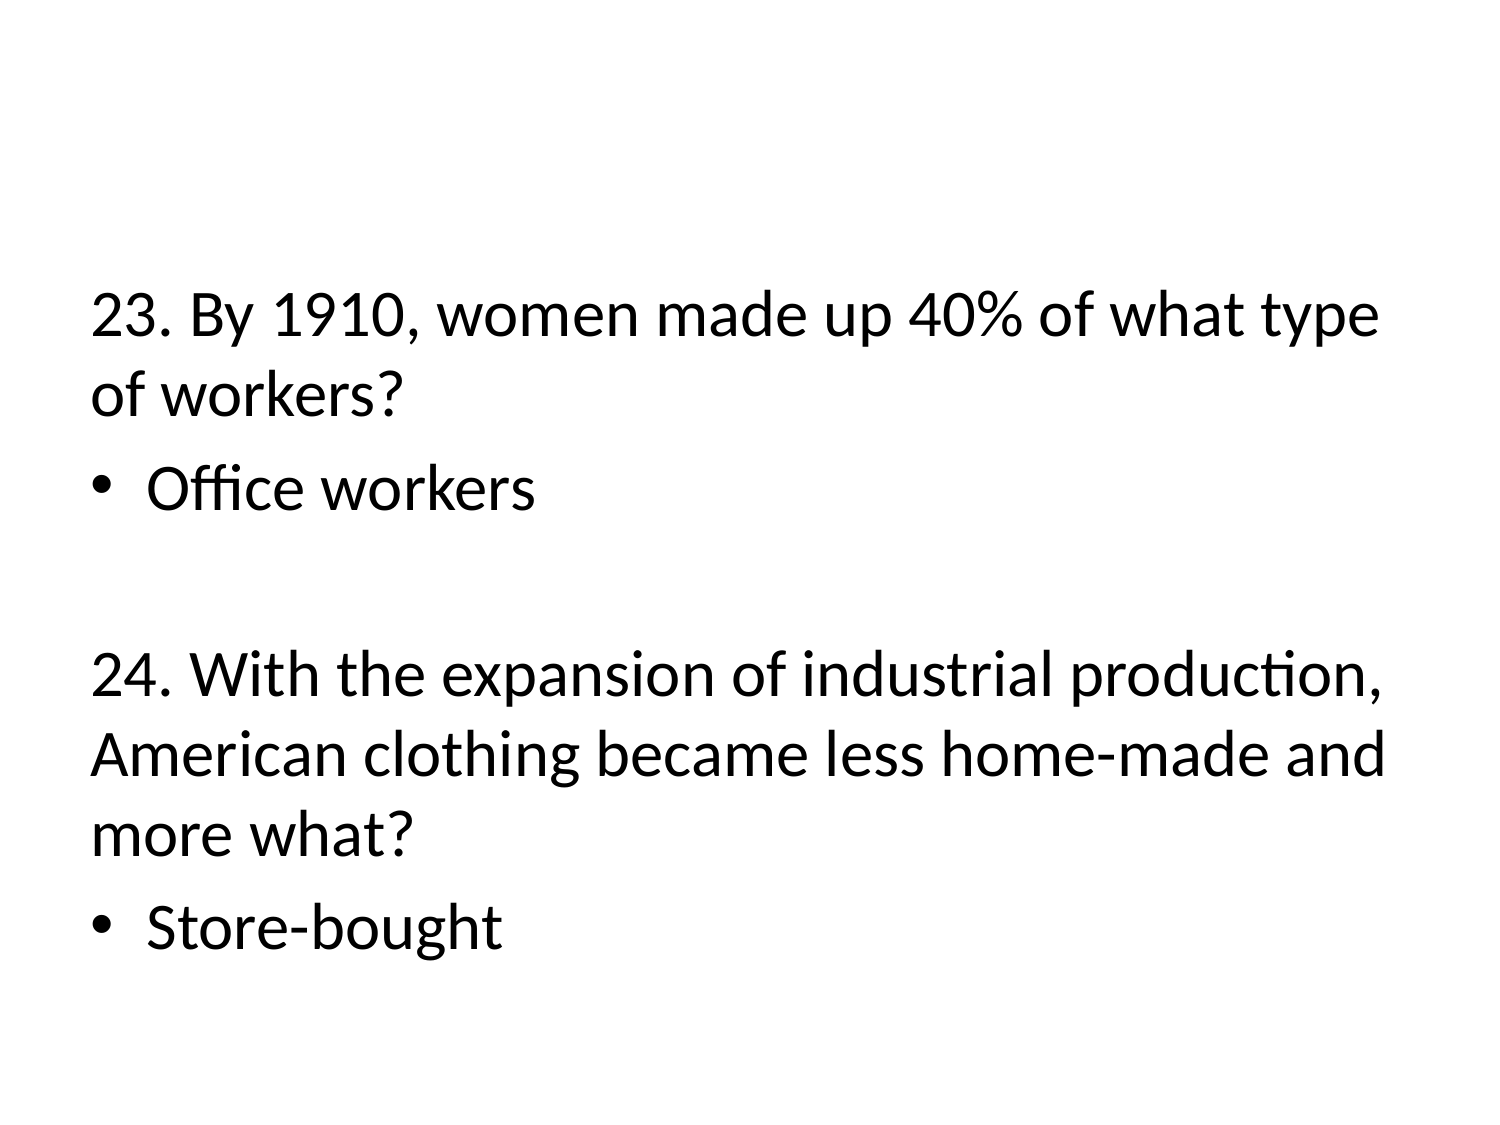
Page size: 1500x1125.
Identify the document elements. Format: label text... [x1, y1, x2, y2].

list 23. By 1910, women made up 40% of what type of workers? Office workers 24. With the expansion of industrial production, American clothing became less home-made and more what? Store-bought [75, 262, 1425, 1005]
